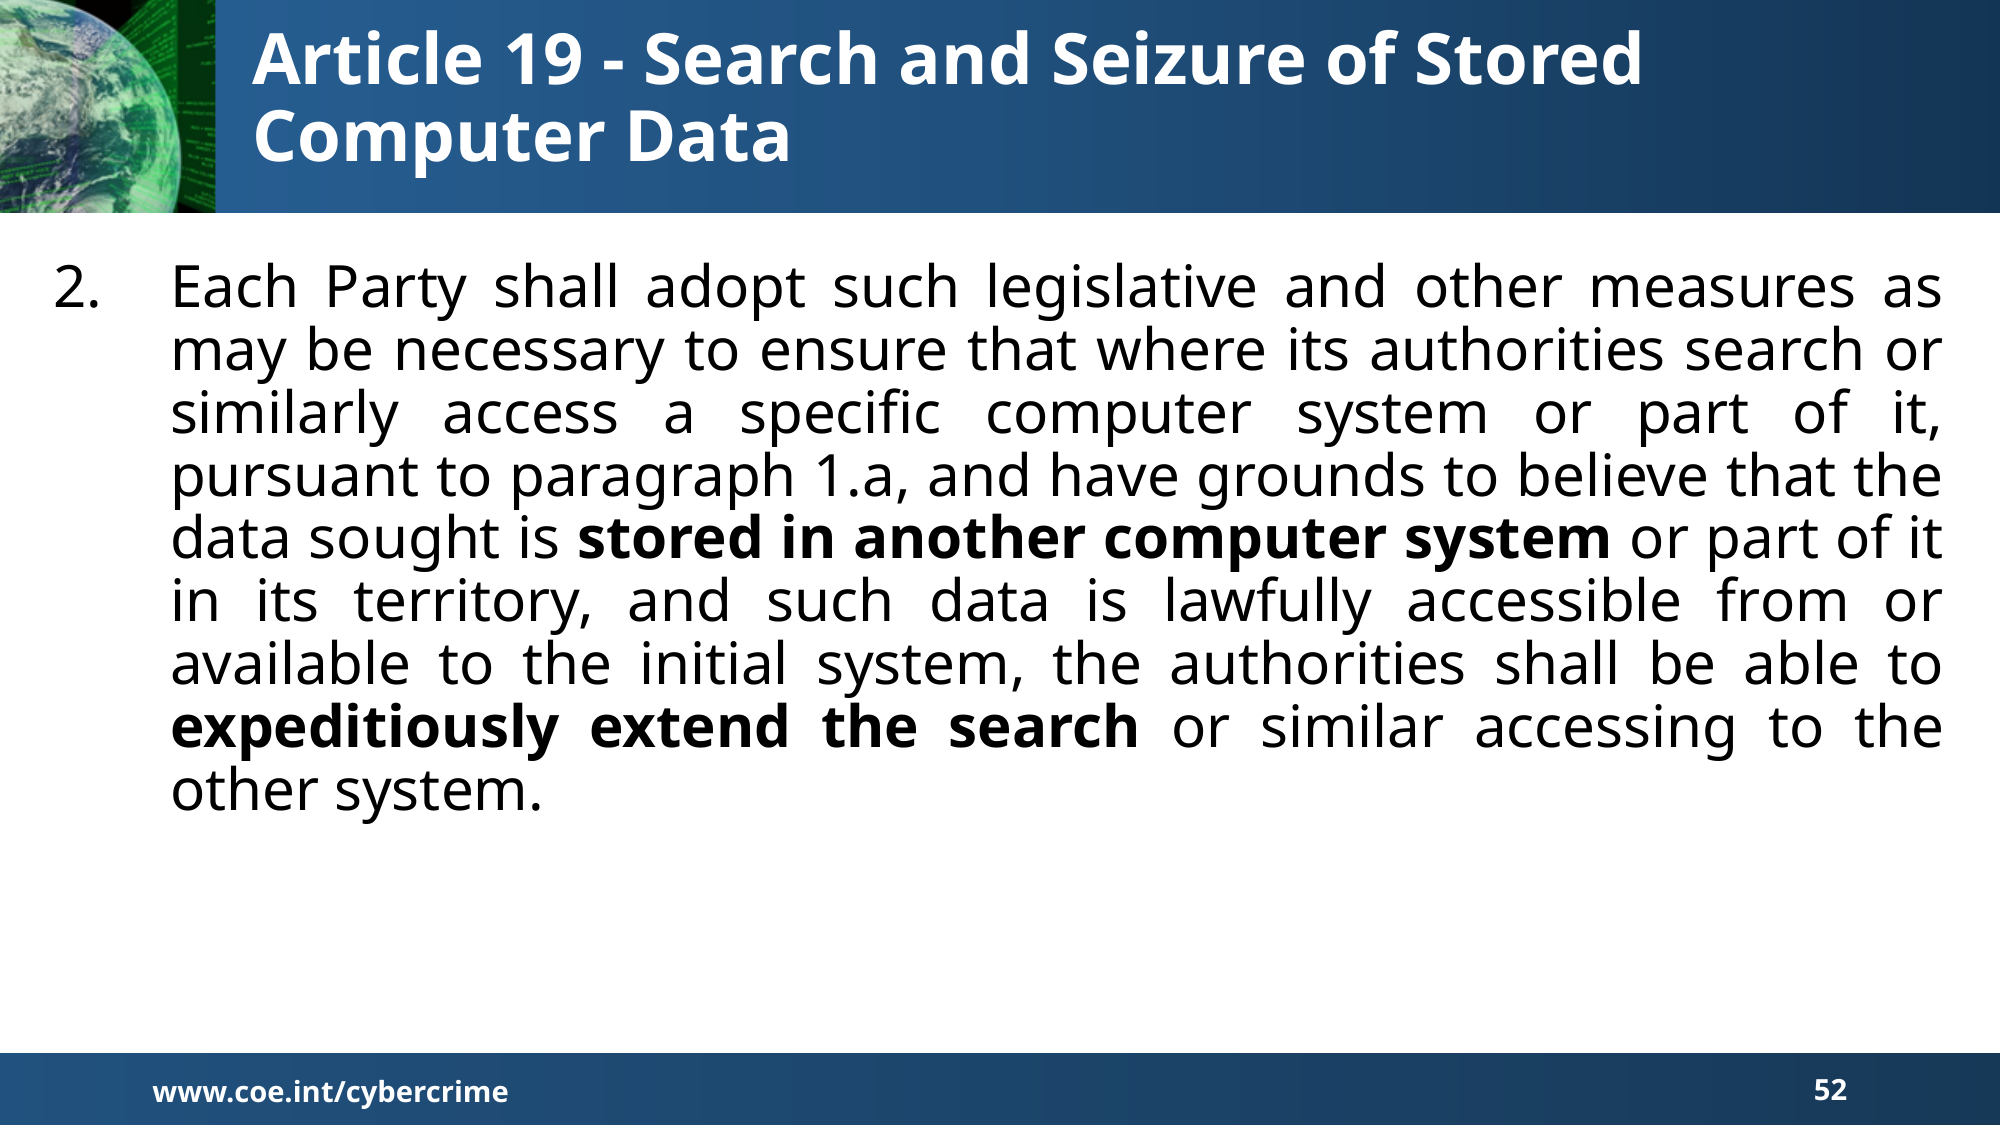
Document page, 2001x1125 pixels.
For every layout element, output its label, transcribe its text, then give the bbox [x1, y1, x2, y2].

slide_number www.coe.int/cybercrime [137, 1061, 588, 1121]
list Each Party shall adopt such legislative and other measures as may be necessary to ensure that where its authorities search or similarly access a specific computer system or part of it, pursuant to paragraph 1.a, and have grounds to believe that the data sought is stored in another computer system or part of it in its territory, and such data is lawfully accessible from or available to the initial system, the authorities shall be able to expeditiously extend the search or similar accessing to the other system. [38, 249, 1959, 1023]
picture [0, 0, 2000, 213]
slide_number 52 [1412, 1061, 1863, 1121]
title Article 19 - Search and Seizure of Stored Computer Data [237, 15, 1973, 185]
